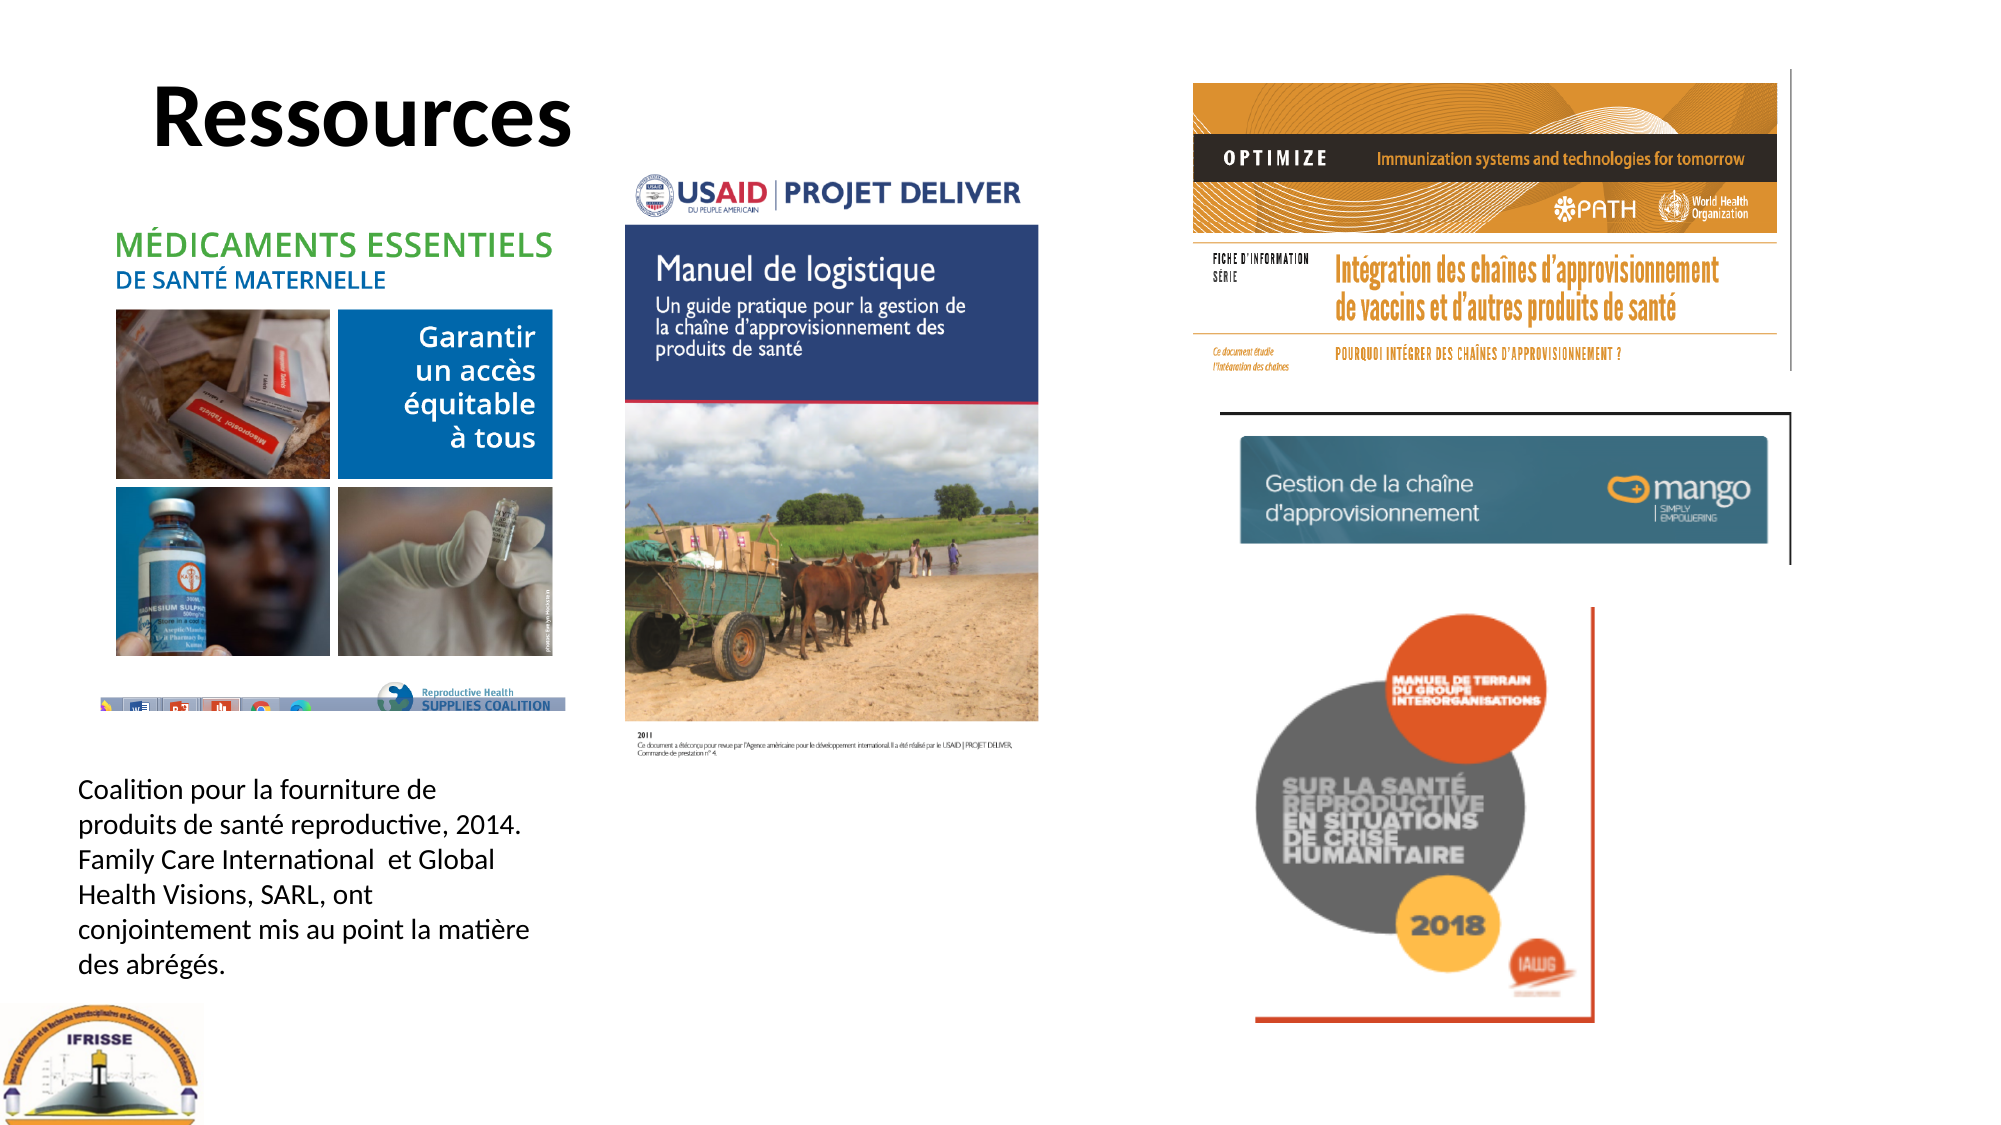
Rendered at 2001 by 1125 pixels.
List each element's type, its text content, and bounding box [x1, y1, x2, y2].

picture [1255, 607, 1595, 1023]
text_box Coalition pour la fourniture de produits de santé reproductive, 2014. Family Care International et Global Health Visions, SARL, ont conjointement mis au point la matière des abrégés. [63, 762, 549, 988]
picture [1178, 69, 1792, 371]
picture [0, 1003, 204, 1125]
picture [1220, 412, 1792, 565]
title Ressources [137, 59, 1863, 195]
picture [100, 156, 1145, 783]
